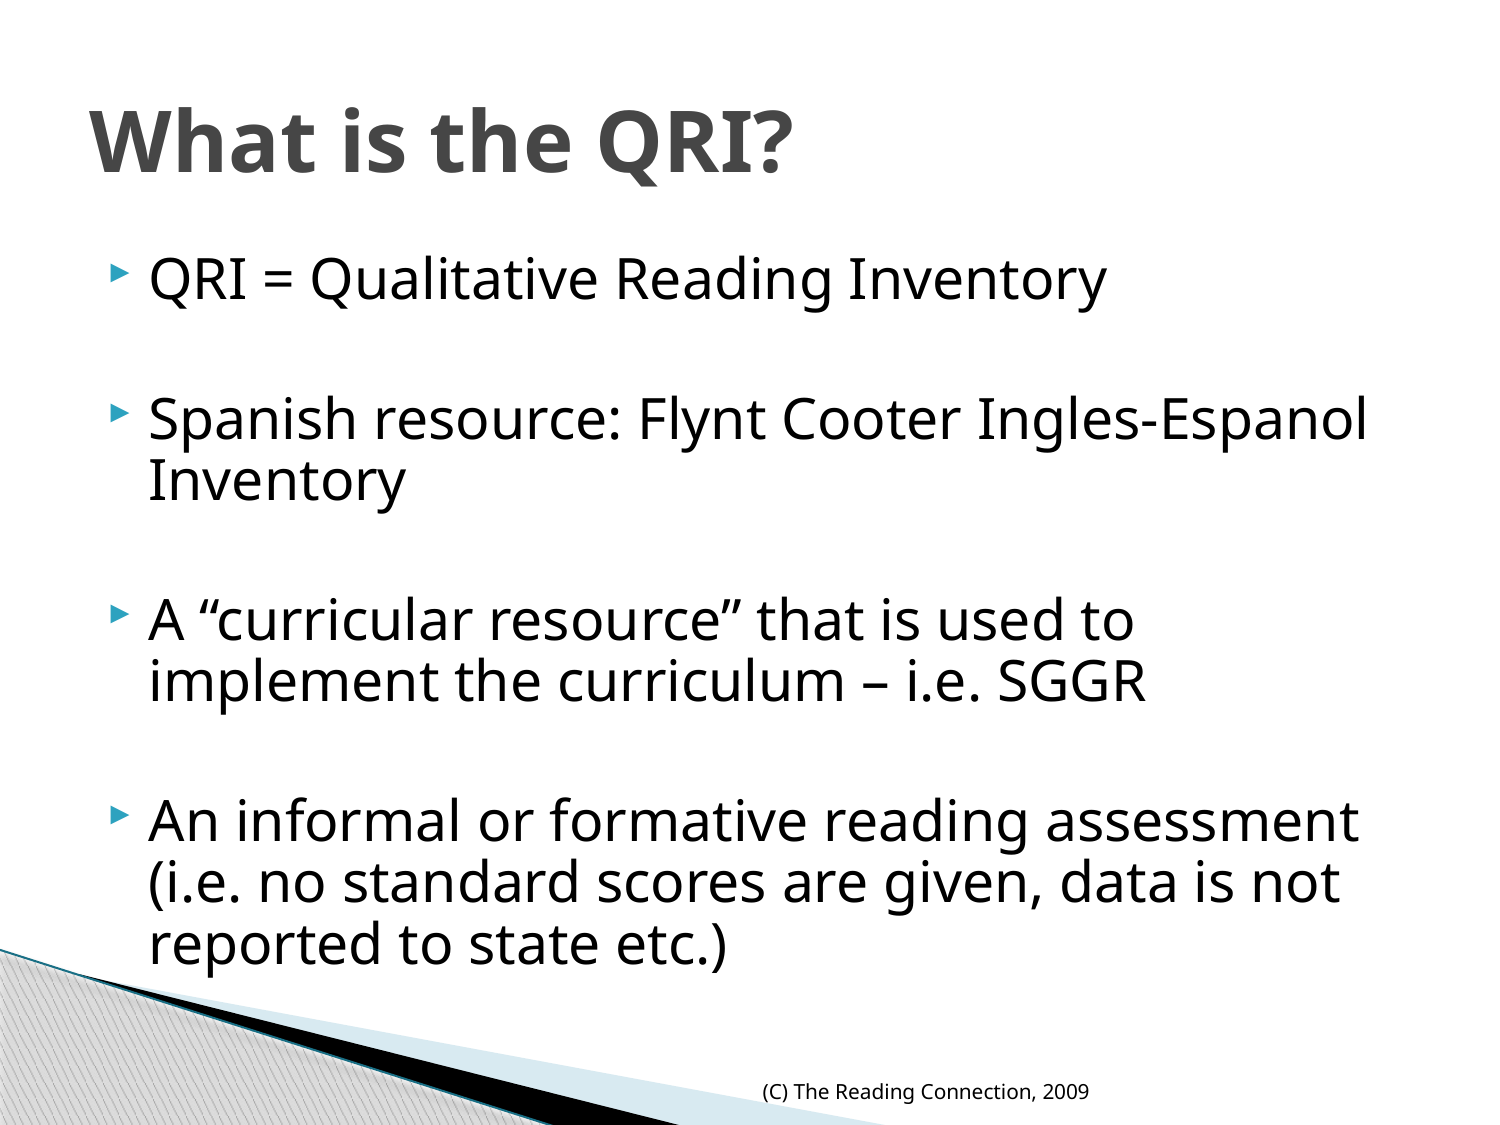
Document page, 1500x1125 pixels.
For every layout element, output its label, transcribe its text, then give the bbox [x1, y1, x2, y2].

footer (C) The Reading Connection, 2009 [718, 1051, 1105, 1112]
list QRI = Qualitative Reading Inventory Spanish resource: Flynt Cooter Ingles-Espanol Inventory A “curricular resource” that is used to implement the curriculum – i.e. SGGR An informal or formative reading assessment (i.e. no standard scores are given, data is not reported to state etc.) [75, 243, 1425, 986]
title What is the QRI? [75, 45, 1425, 233]
